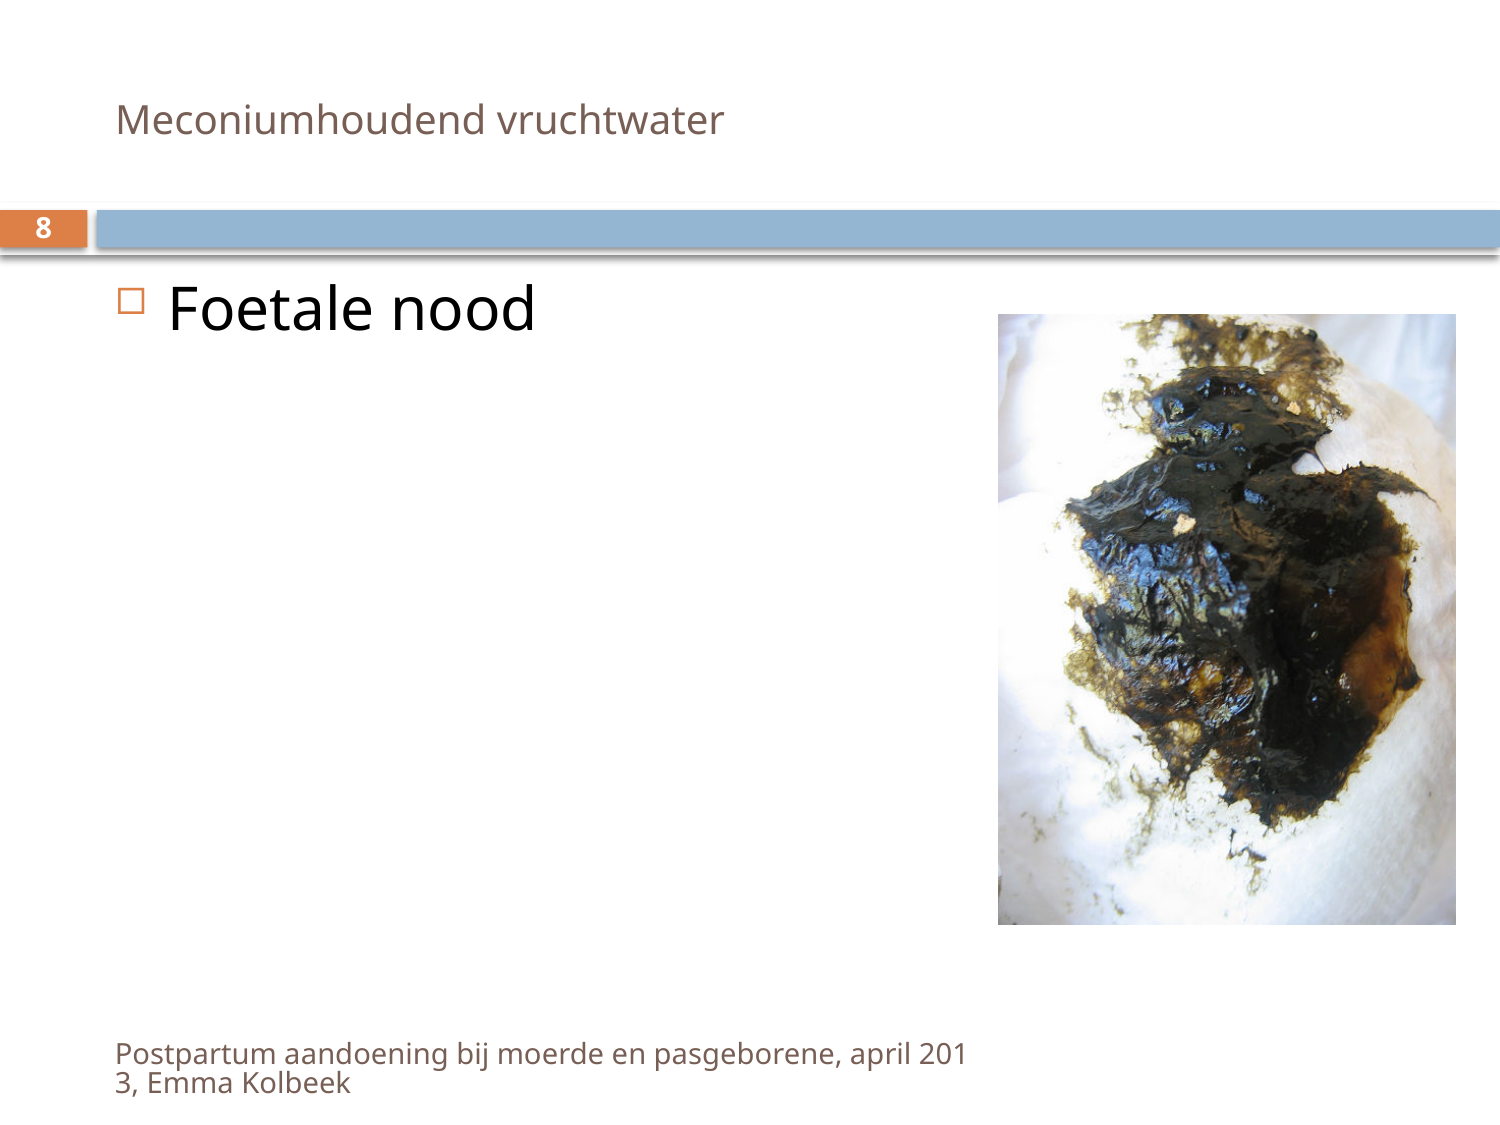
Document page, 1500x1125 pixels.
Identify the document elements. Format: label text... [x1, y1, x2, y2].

list Foetale nood [100, 262, 1438, 1000]
footer Postpartum aandoening bij moerde en pasgeborene, april 2013, Emma Kolbeek [99, 1024, 990, 1085]
slide_number 8 [0, 208, 88, 249]
picture [997, 314, 1457, 926]
title Meconiumhoudend vruchtwater [100, 37, 1438, 200]
